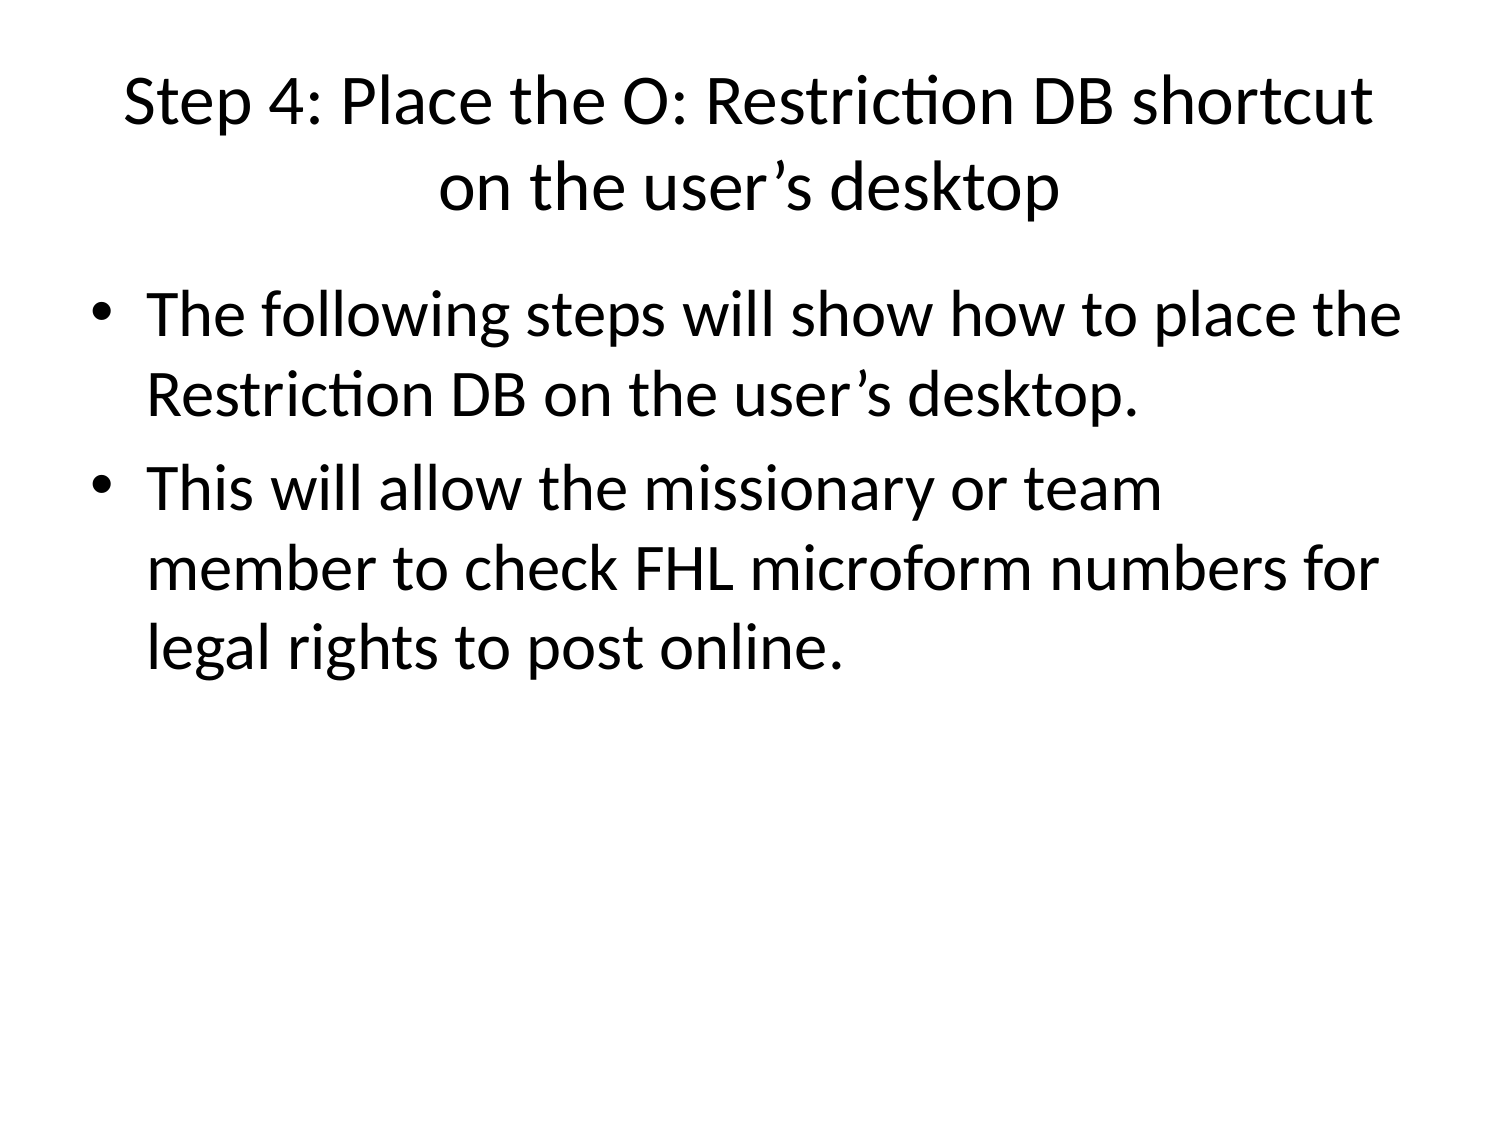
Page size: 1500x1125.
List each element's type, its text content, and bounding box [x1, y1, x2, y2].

title Step 4: Place the O: Restriction DB shortcut on the user’s desktop [75, 45, 1425, 233]
list The following steps will show how to place the Restriction DB on the user’s desktop. This will allow the missionary or team member to check FHL microform numbers for legal rights to post online. [75, 262, 1425, 1005]
